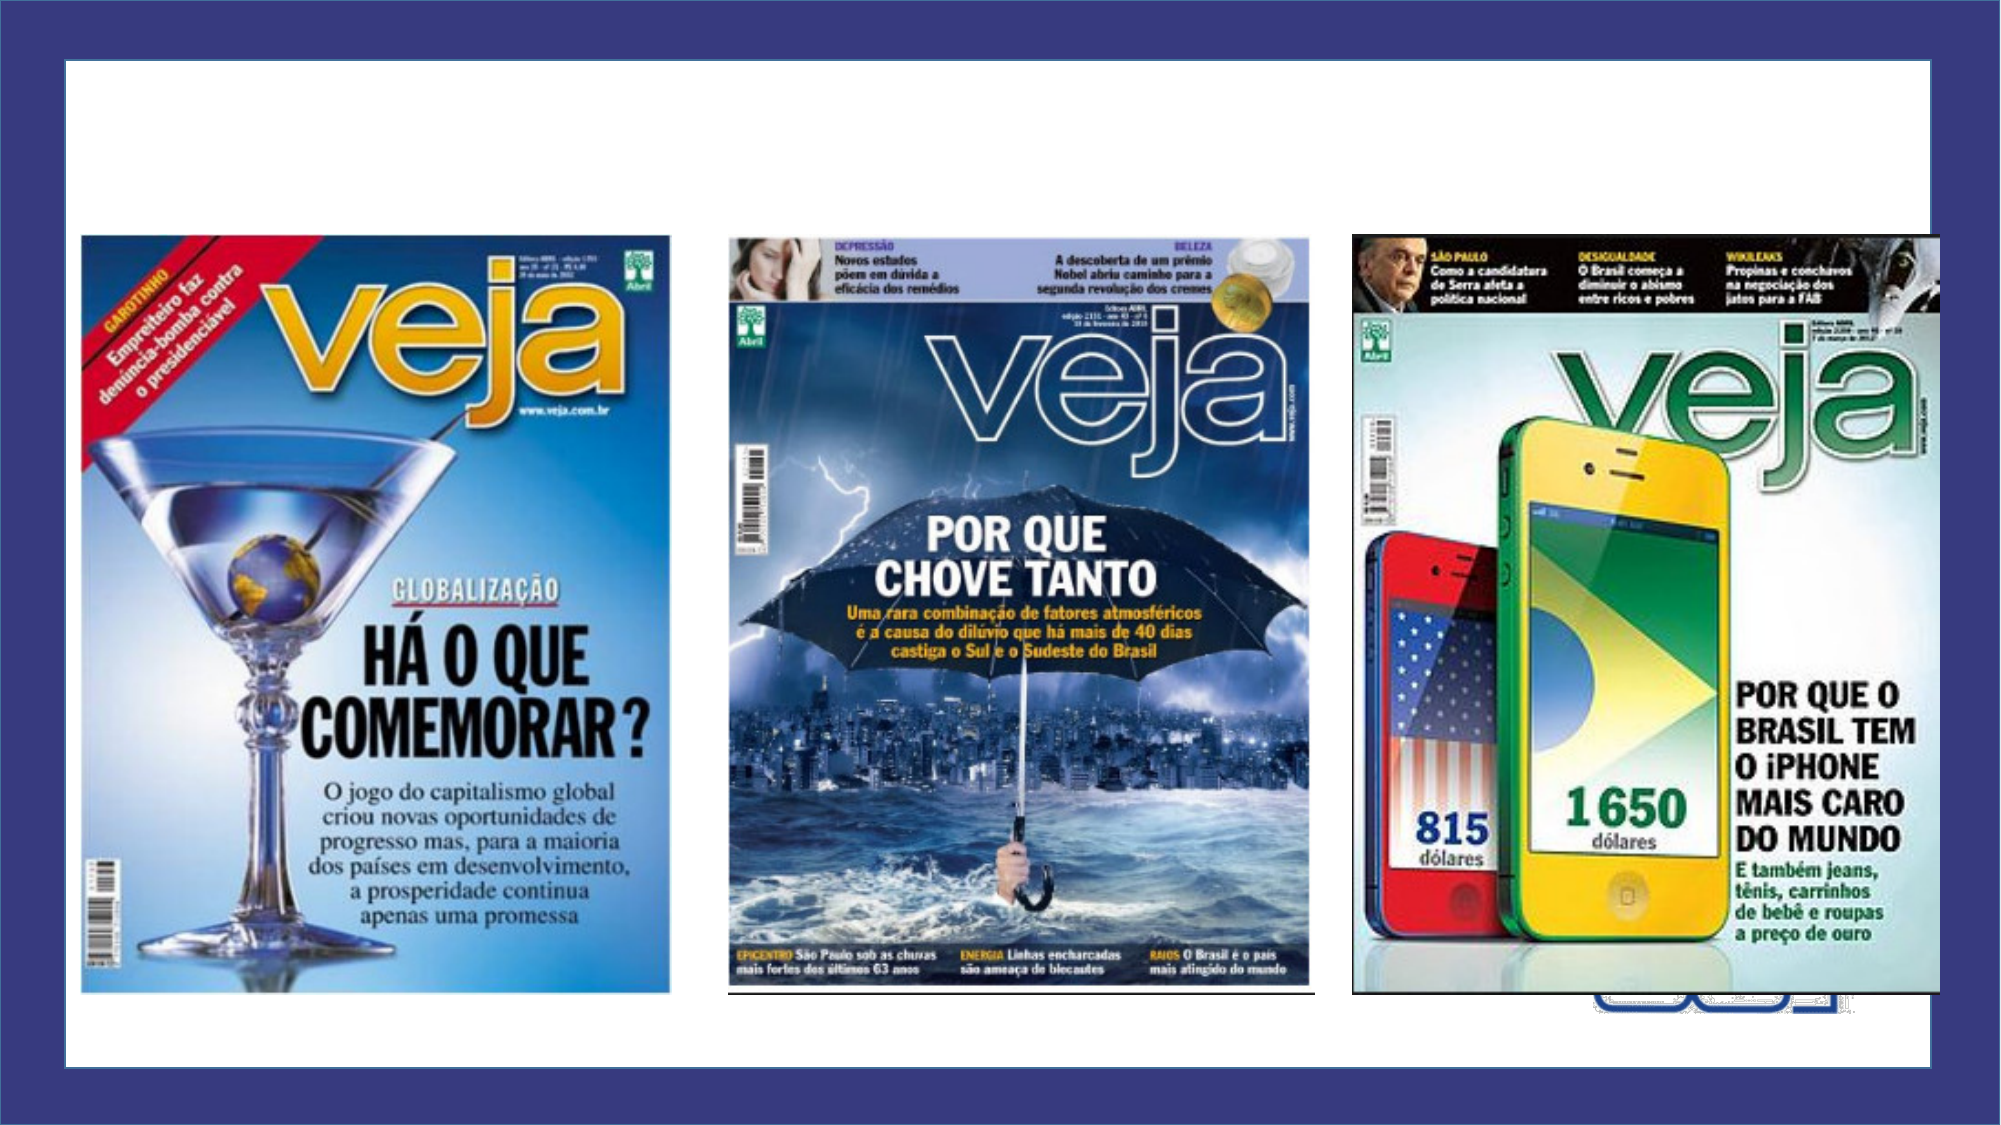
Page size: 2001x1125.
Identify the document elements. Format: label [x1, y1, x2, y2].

picture [1352, 234, 1940, 1014]
picture [728, 234, 1315, 996]
list [80, 233, 672, 996]
